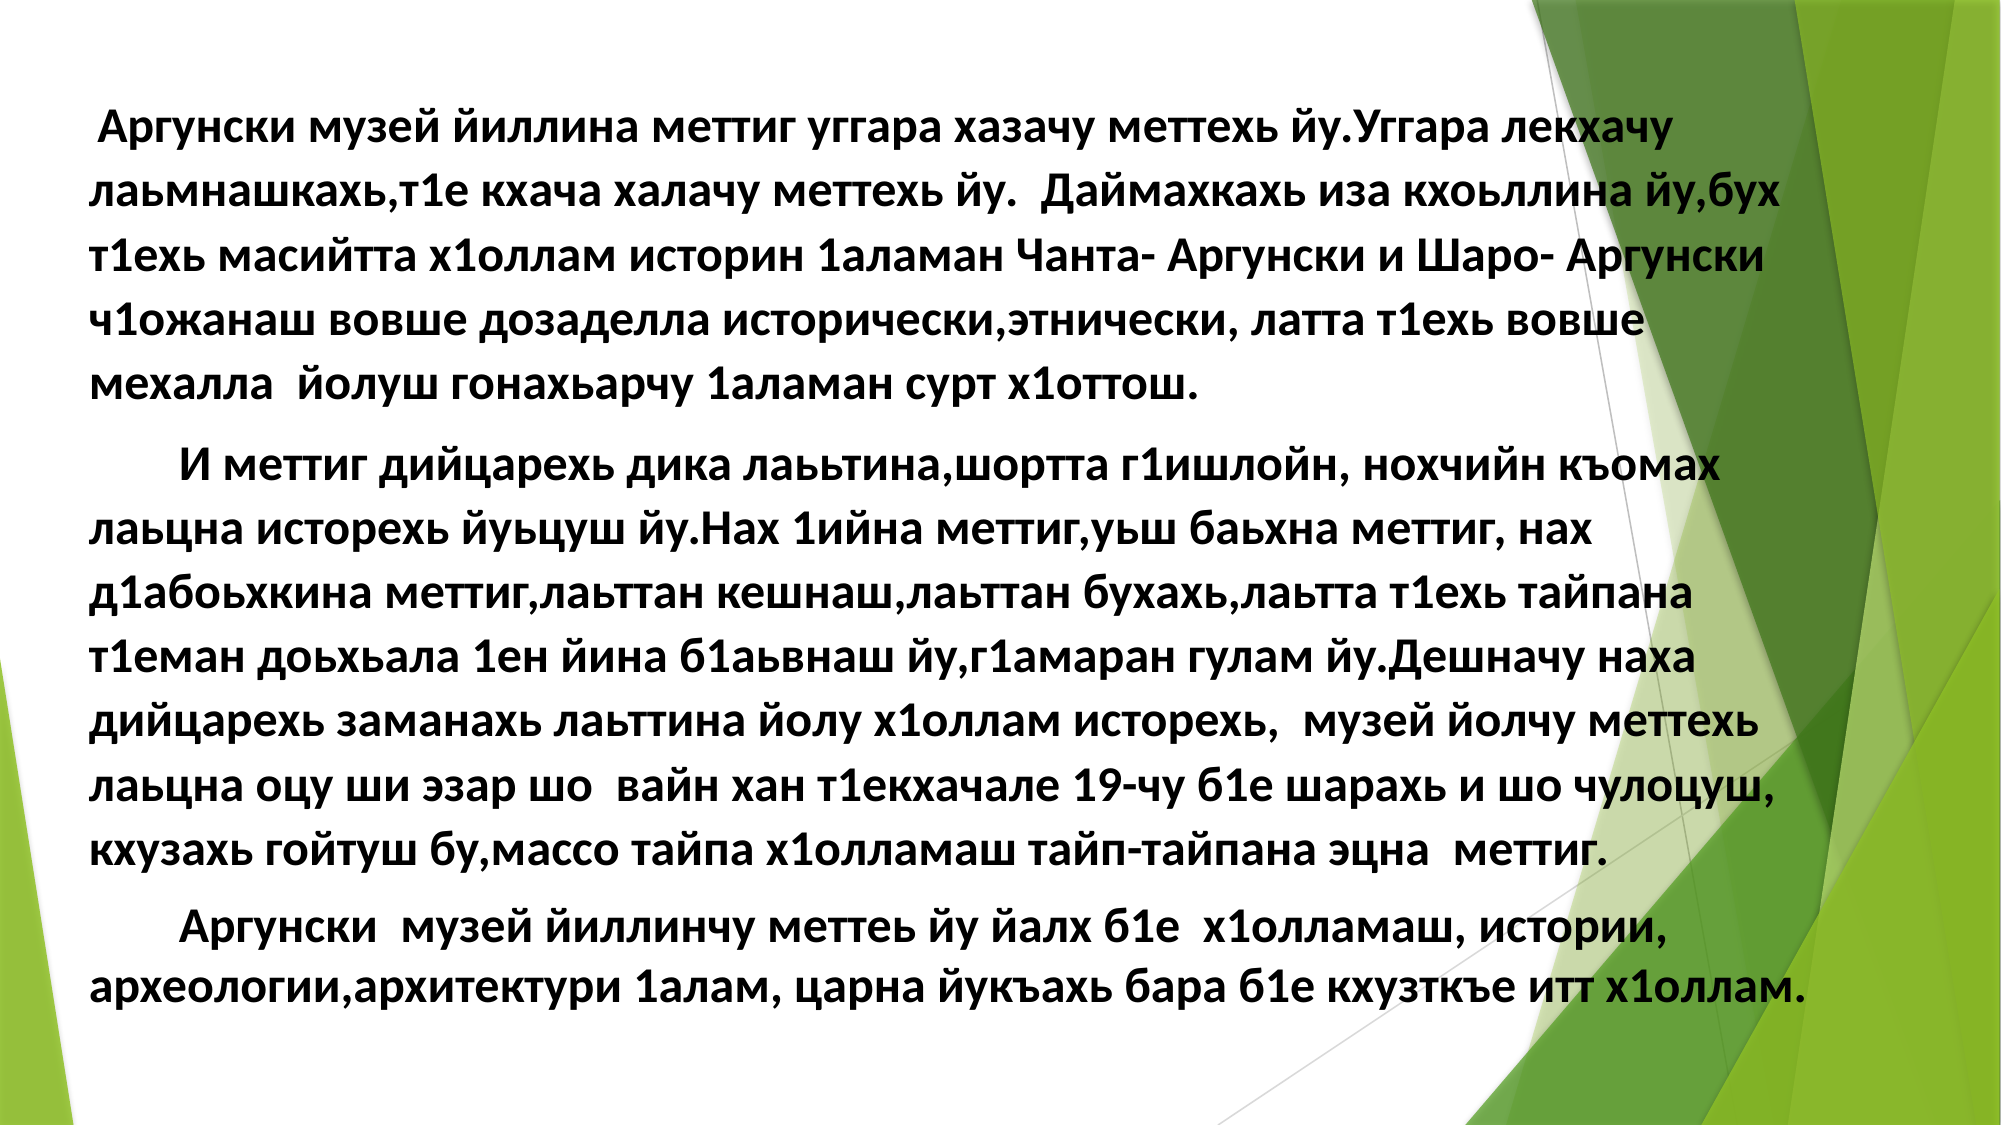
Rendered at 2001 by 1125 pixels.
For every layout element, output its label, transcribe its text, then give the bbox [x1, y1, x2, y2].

text_box Аргунски музей йиллина меттиг уггара хазачу меттехь йу.Уггара лекхачу лаьмнашкахь,т1е кхача халачу меттехь йу. Даймахкахь иза кхоьллина йу,бух т1ехь масийтта х1оллам историн 1аламан Чанта- Аргунски и Шаро- Аргунски ч1ожанаш вовше дозаделла исторически,этнически, латта т1ехь вовше мехалла йолуш гонахьарчу 1аламан сурт х1оттош. И меттиг дийцарехь дика лаььтина,шортта г1ишлойн, нохчийн къомах лаьцна исторехь йуьцуш йу.Нах 1ийна меттиг,уьш баьхна меттиг, нах д1абоьхкина меттиг,лаьттан кешнаш,лаьттан бухахь,лаьтта т1ехь тайпана т1еман доьхьала 1ен йина б1аьвнаш йу,г1амаран гулам йу.Дешначу наха дийцарехь заманахь лаьттина йолу х1оллам исторехь, музей йолчу меттехь лаьцна оцу ши эзар шо вайн хан т1екхачале 19-чу б1е шарахь и шо чулоцуш, кхузахь гойтуш бу,массо тайпа х1олламаш тайп-тайпана эцна меттиг. Аргунски музей йиллинчу меттеь йу йалх б1е х1олламаш, истории, археологии,архитектури 1алам, царна йукъахь бара б1е кхузткъе итт х1оллам. [74, 80, 1841, 1020]
